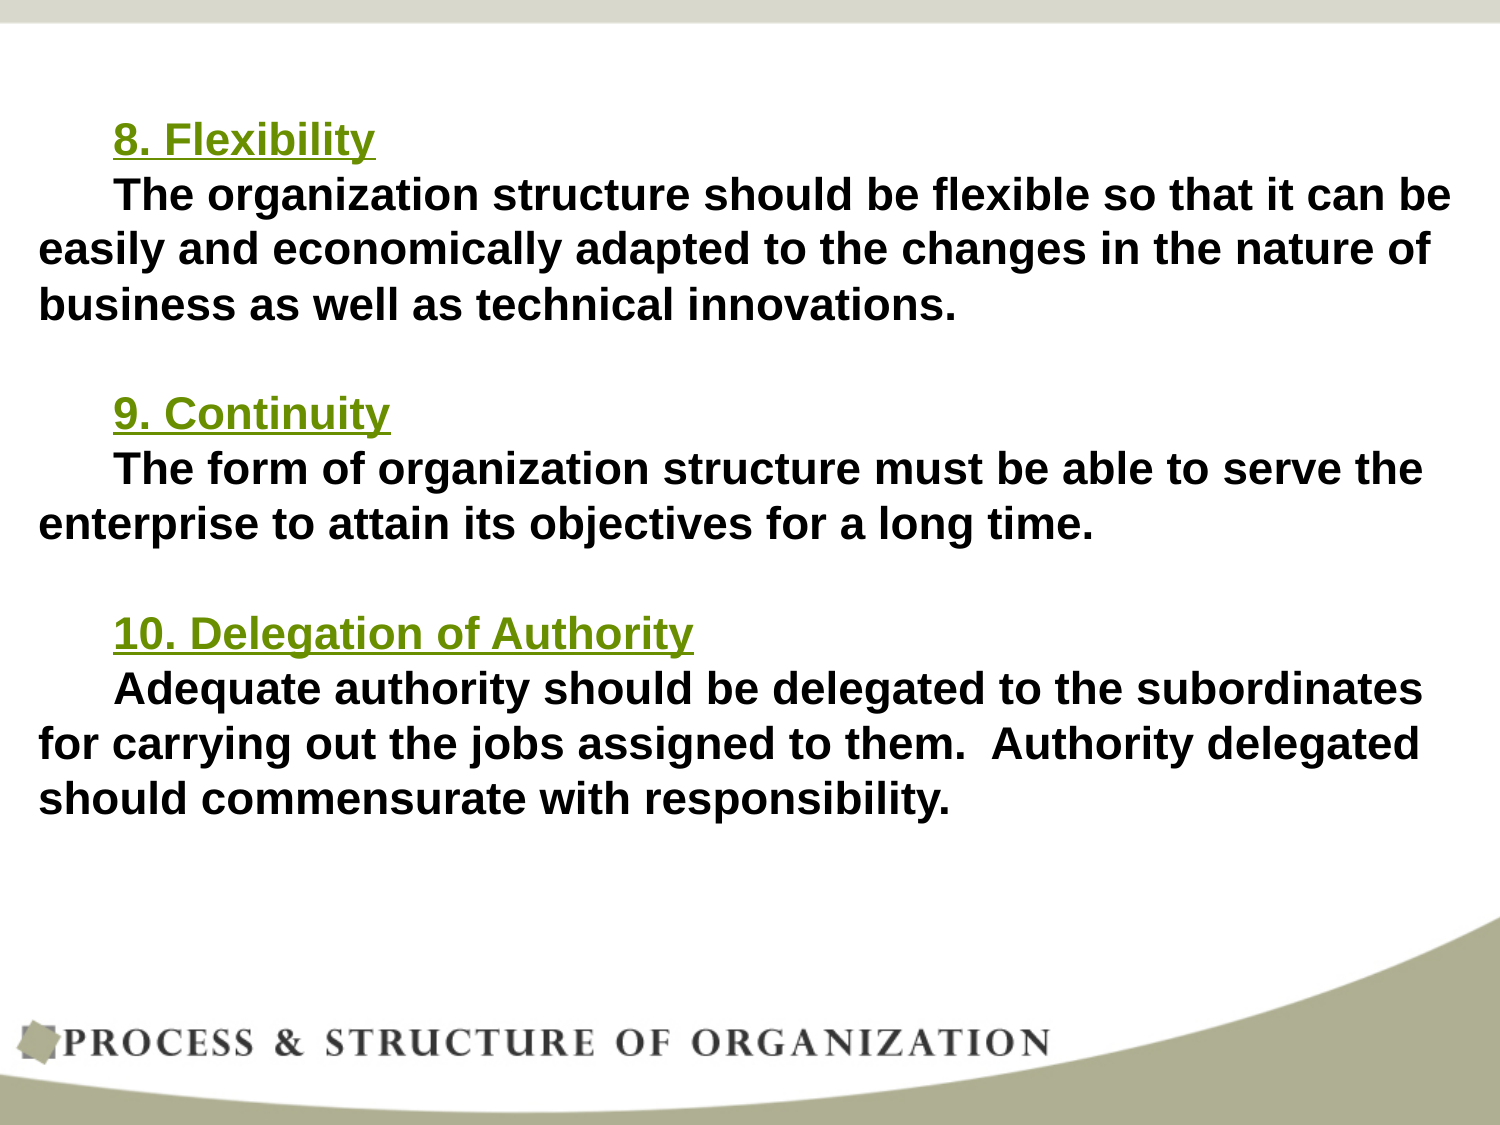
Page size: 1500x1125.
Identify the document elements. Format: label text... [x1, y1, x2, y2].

picture [0, 0, 1500, 1125]
text_box 8. Flexibility The organization structure should be flexible so that it can be easily and economically adapted to the changes in the nature of business as well as technical innovations. 9. Continuity The form of organization structure must be able to serve the enterprise to attain its objectives for a long time. 10. Delegation of Authority Adequate authority should be delegated to the subordinates for carrying out the jobs assigned to them. Authority delegated should commensurate with responsibility. [23, 101, 1483, 832]
